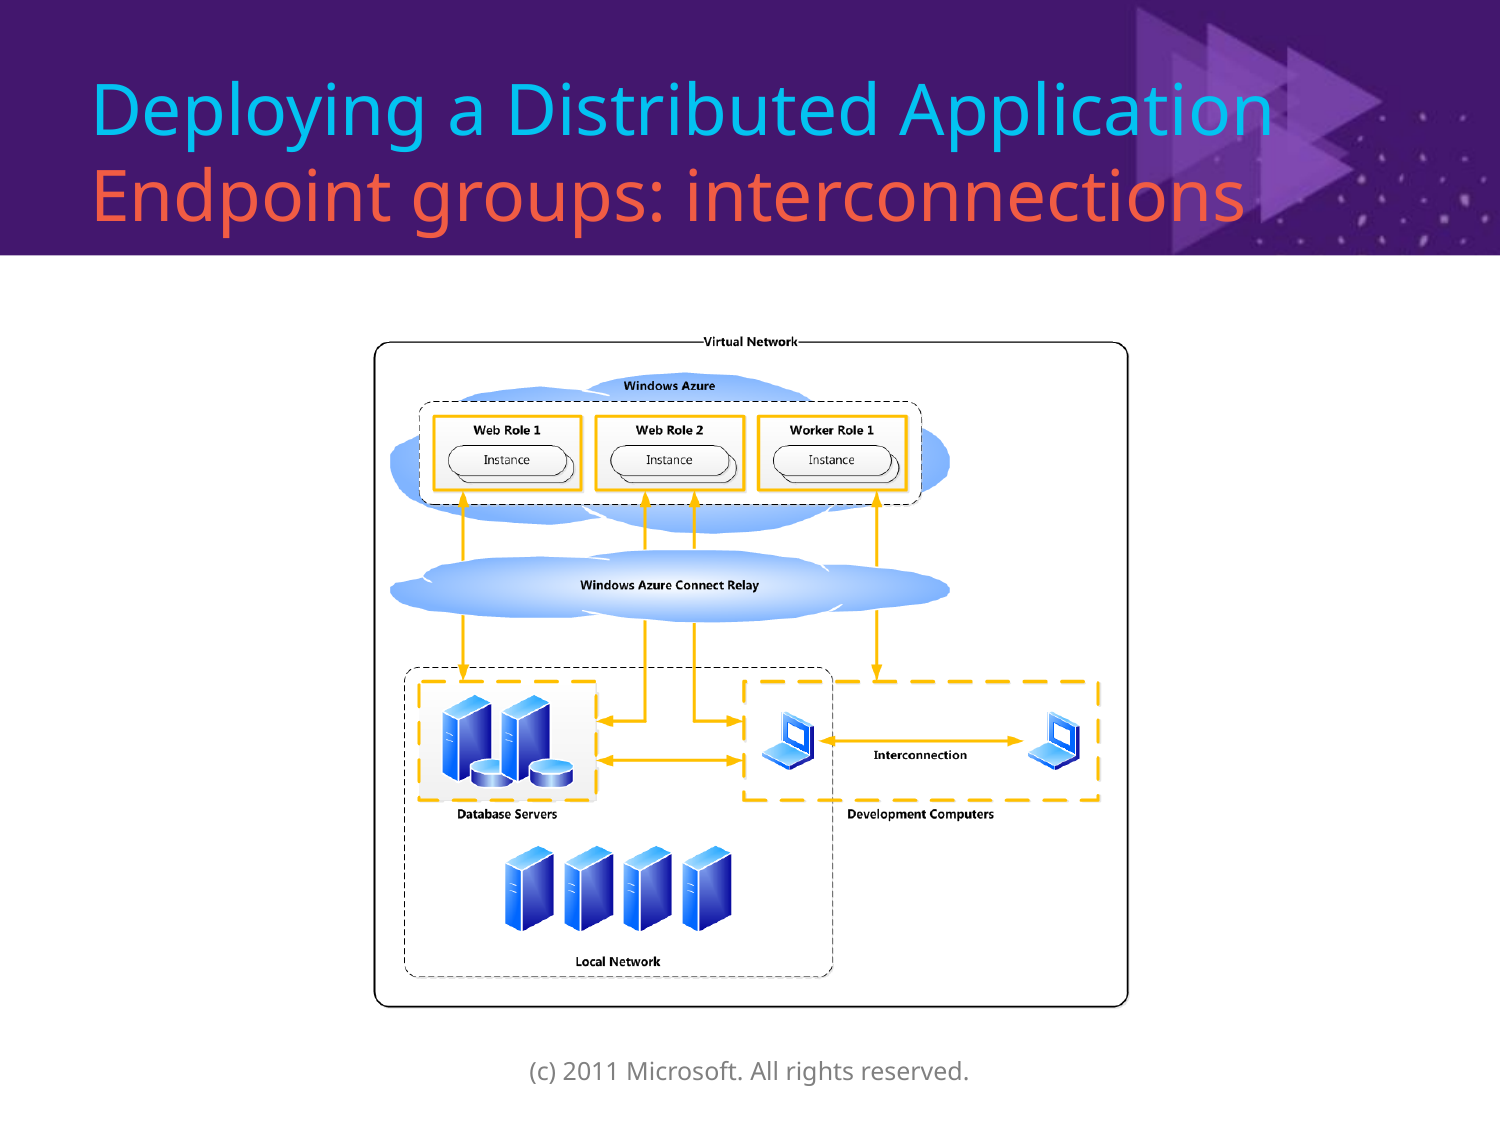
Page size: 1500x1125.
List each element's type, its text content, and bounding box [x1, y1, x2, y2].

picture [373, 332, 1131, 1010]
picture [0, 0, 1500, 255]
title Deploying a Distributed Application Endpoint groups: interconnections [75, 56, 1425, 244]
footer (c) 2011 Microsoft. All rights reserved. [512, 1042, 988, 1103]
